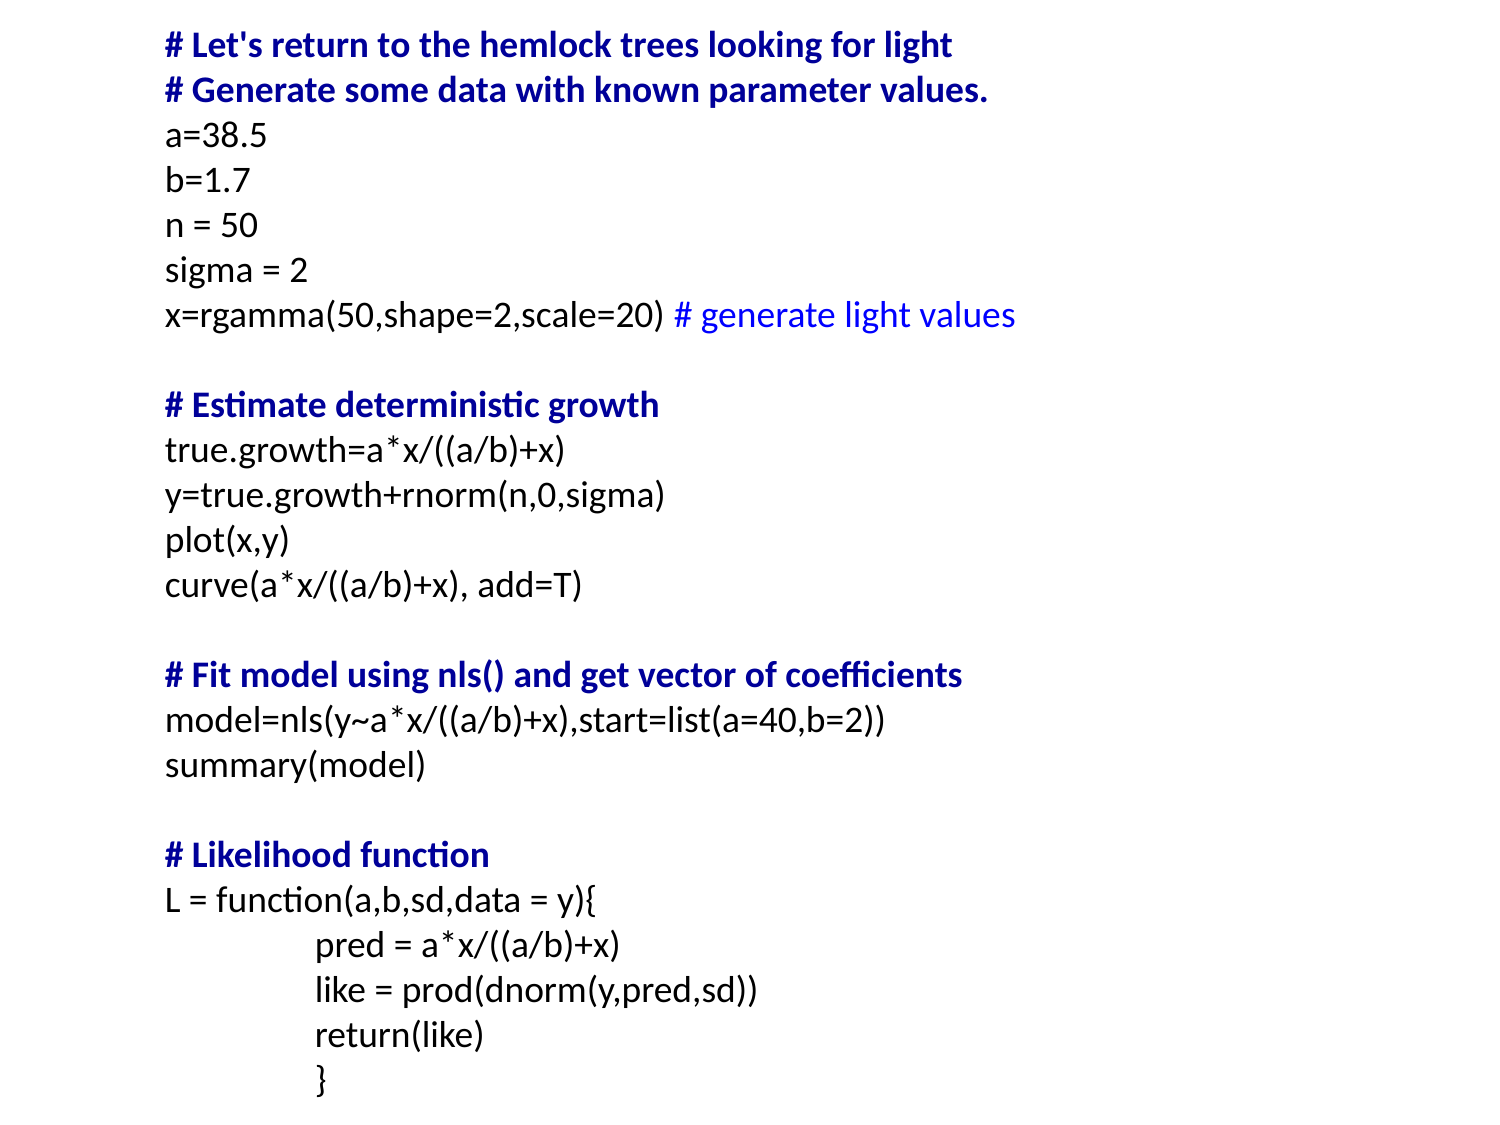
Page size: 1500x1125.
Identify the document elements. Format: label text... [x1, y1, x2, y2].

text_box # Let's return to the hemlock trees looking for light # Generate some data with known parameter values. a=38.5 b=1.7 n = 50 sigma = 2 x=rgamma(50,shape=2,scale=20) # generate light values # Estimate deterministic growth true.growth=a*x/((a/b)+x) y=true.growth+rnorm(n,0,sigma) plot(x,y) curve(a*x/((a/b)+x), add=T) # Fit model using nls() and get vector of coefficients model=nls(y~a*x/((a/b)+x),start=list(a=40,b=2)) summary(model) # Likelihood function L = function(a,b,sd,data = y){ pred = a*x/((a/b)+x) like = prod(dnorm(y,pred,sd)) return(like) } [149, 12, 1338, 1125]
